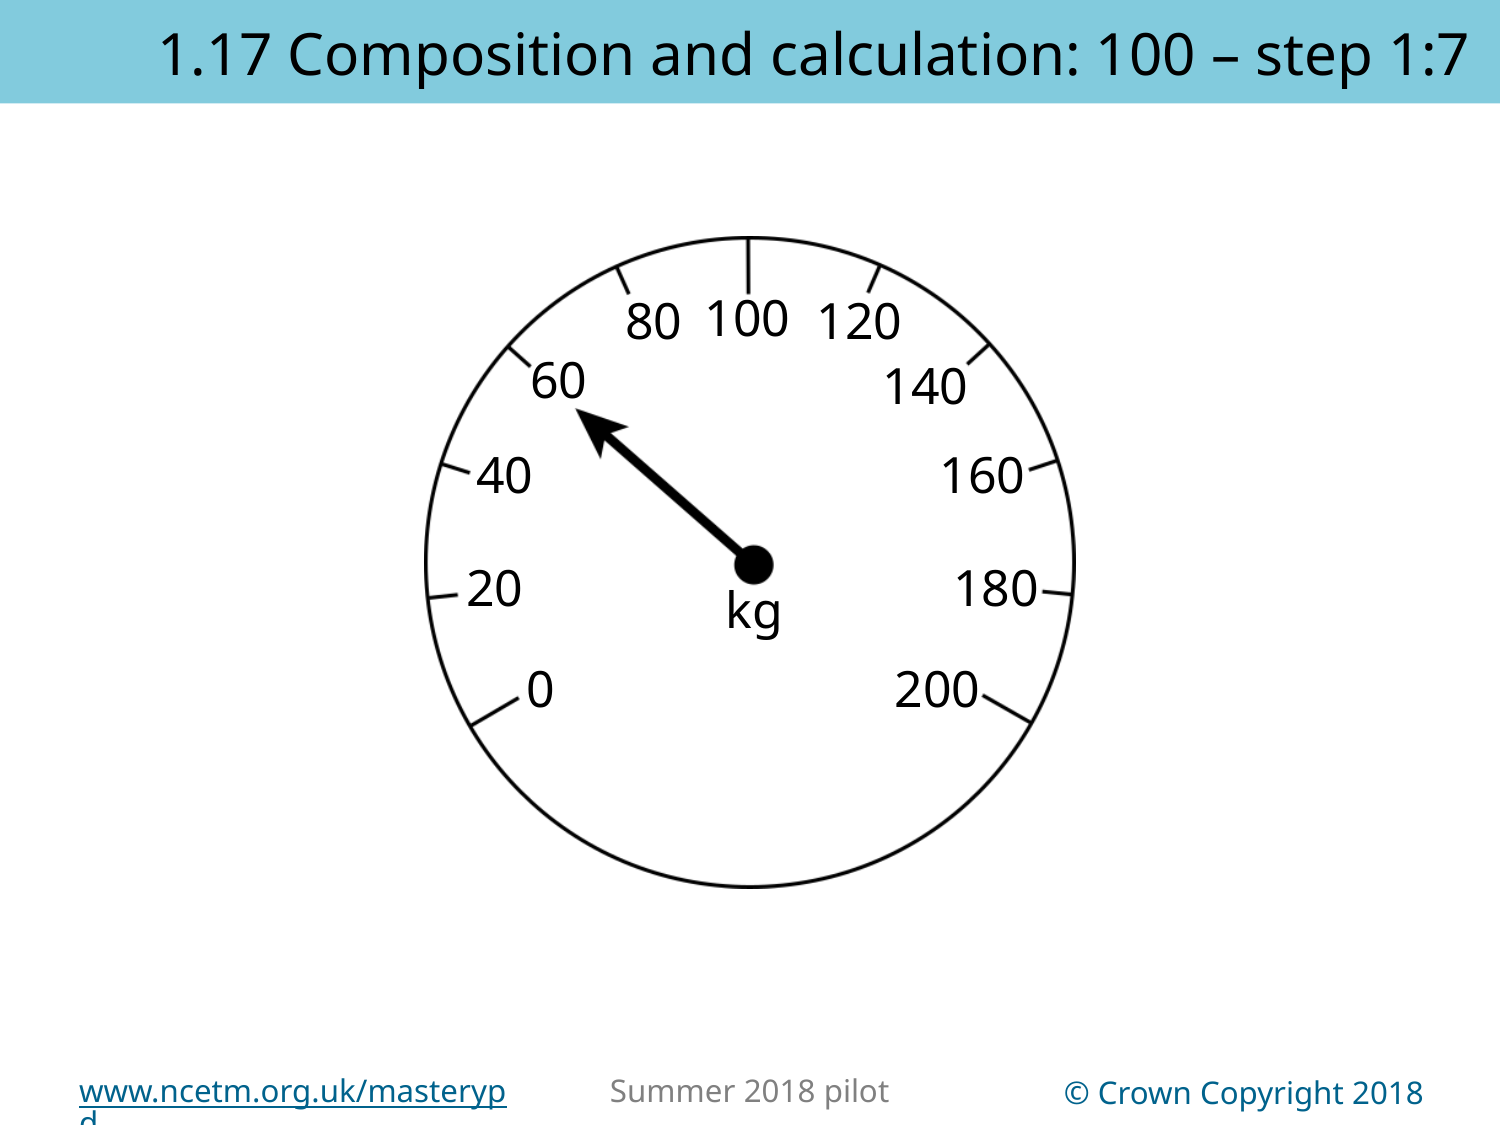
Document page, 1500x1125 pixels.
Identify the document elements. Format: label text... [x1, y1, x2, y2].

picture [423, 236, 1077, 889]
list 1.17 Composition and calculation: 100 – step 1:7 [0, 0, 1500, 104]
